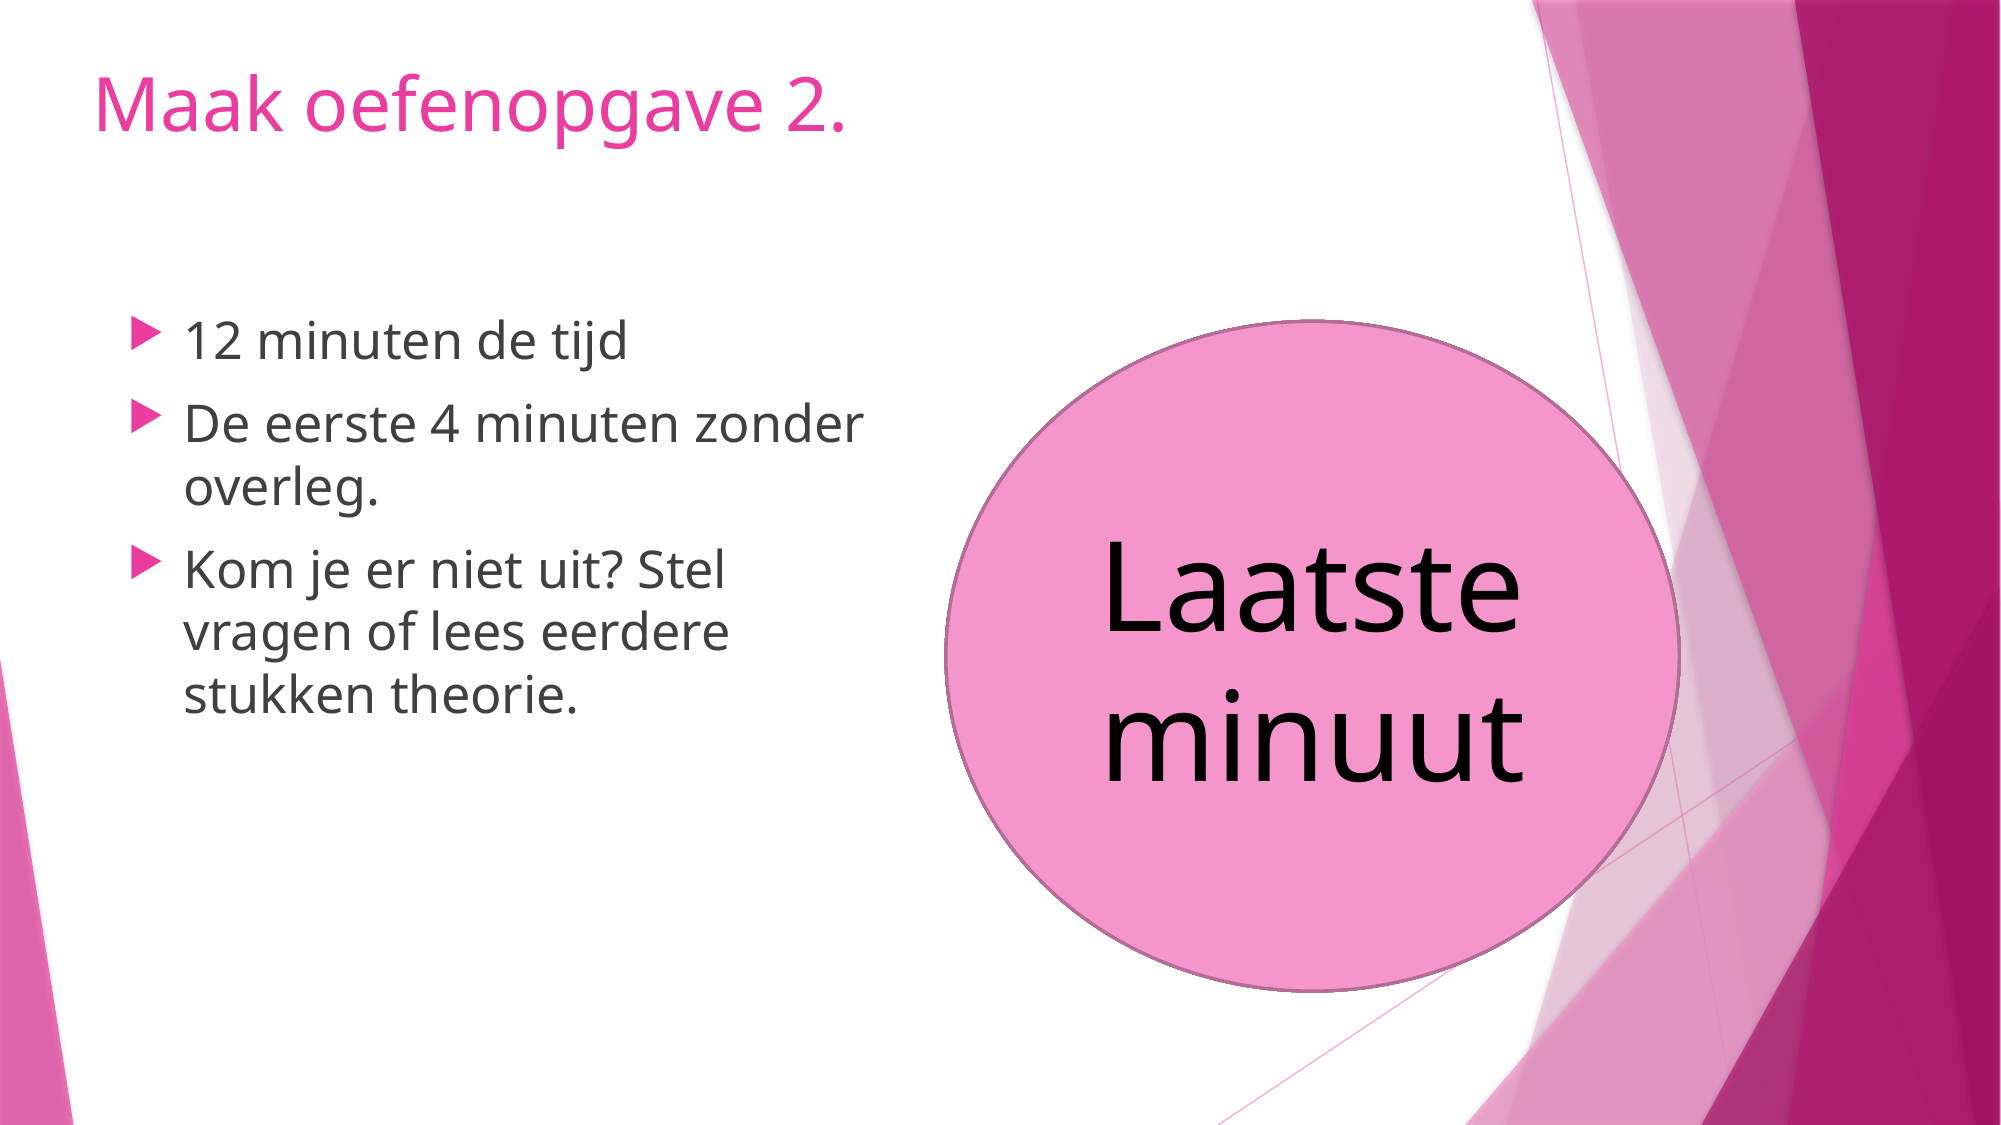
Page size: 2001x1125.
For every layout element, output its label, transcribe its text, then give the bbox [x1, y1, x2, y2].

list 12 minuten de tijd De eerste 4 minuten zonder overleg. Kom je er niet uit? Stel vragen of lees eerdere stukken theorie. [112, 299, 896, 992]
text_box Laatste minuut [944, 319, 1681, 993]
title Maak oefenopgave 2. [77, 48, 1488, 266]
